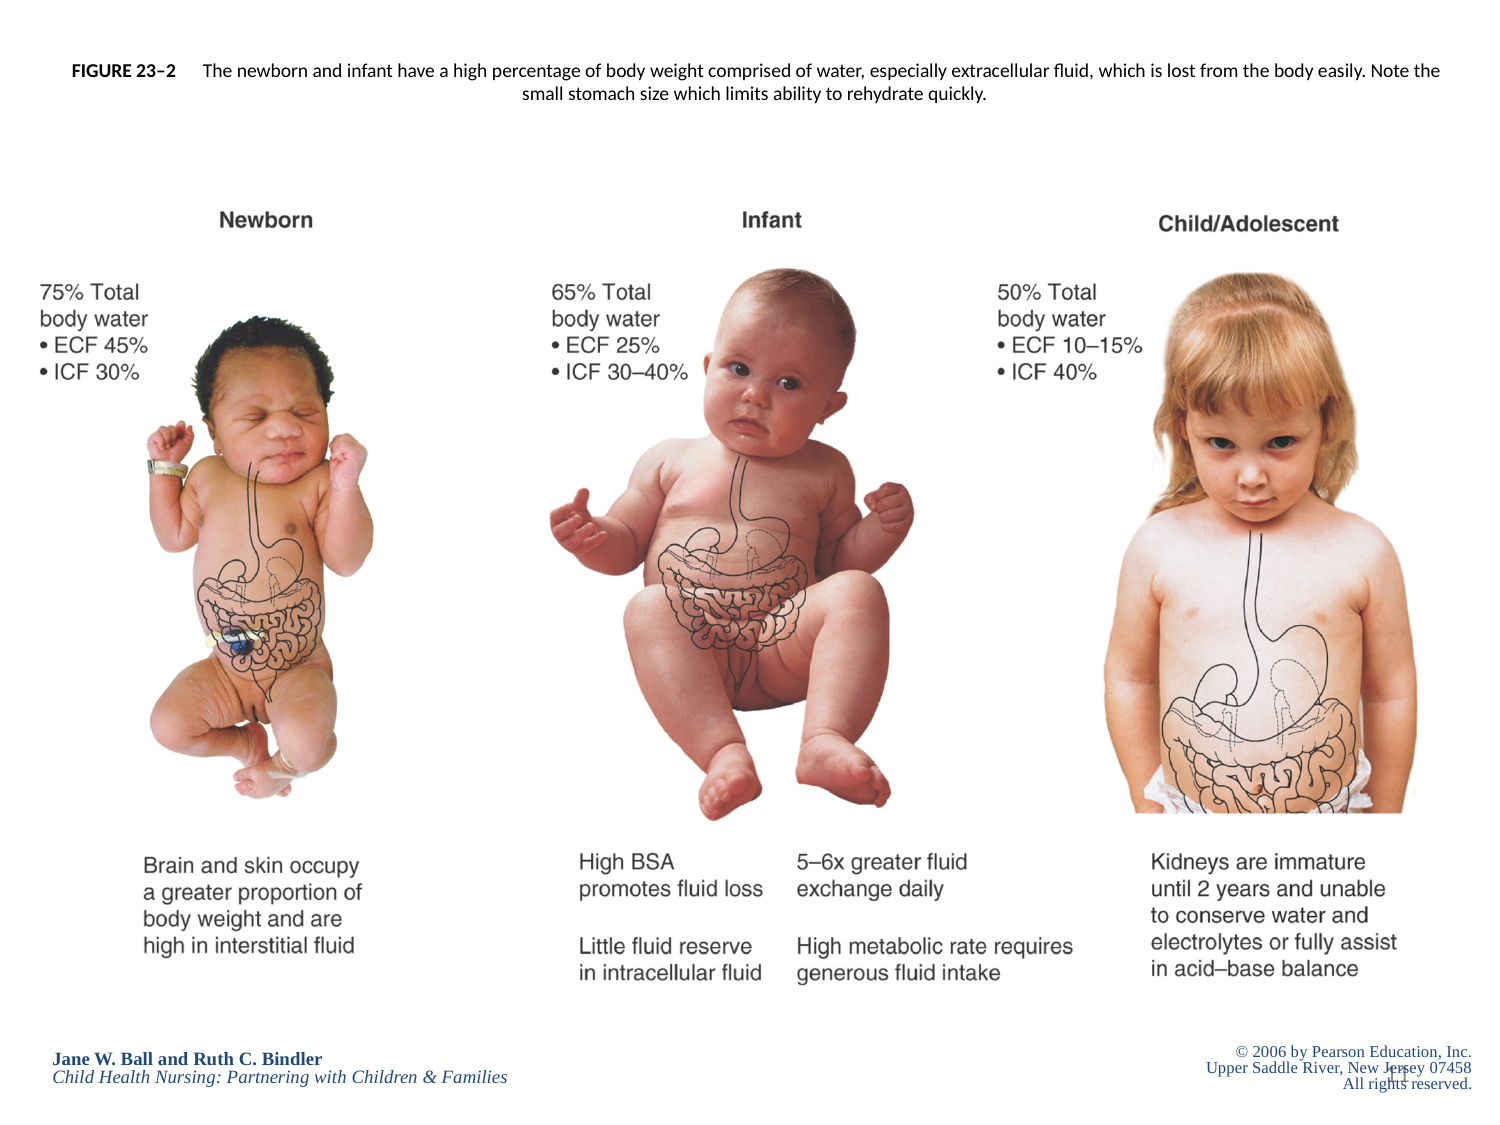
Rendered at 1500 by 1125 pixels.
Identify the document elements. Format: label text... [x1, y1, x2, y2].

text_box Jane W. Ball and Ruth C. Bindler Child Health Nursing: Partnering with Children & Families [37, 1034, 688, 1113]
picture [0, 166, 1500, 1026]
slide_number 11 [1074, 1042, 1425, 1103]
text_box © 2006 by Pearson Education, Inc. Upper Saddle River, New Jersey 07458 All rights reserved. [1112, 1034, 1488, 1113]
title FIGURE 23–2 The newborn and infant have a high percentage of body weight comprised of water, especially extracellular fluid, which is lost from the body easily. Note the small stomach size which limits ability to rehydrate quickly. [50, 50, 1463, 113]
